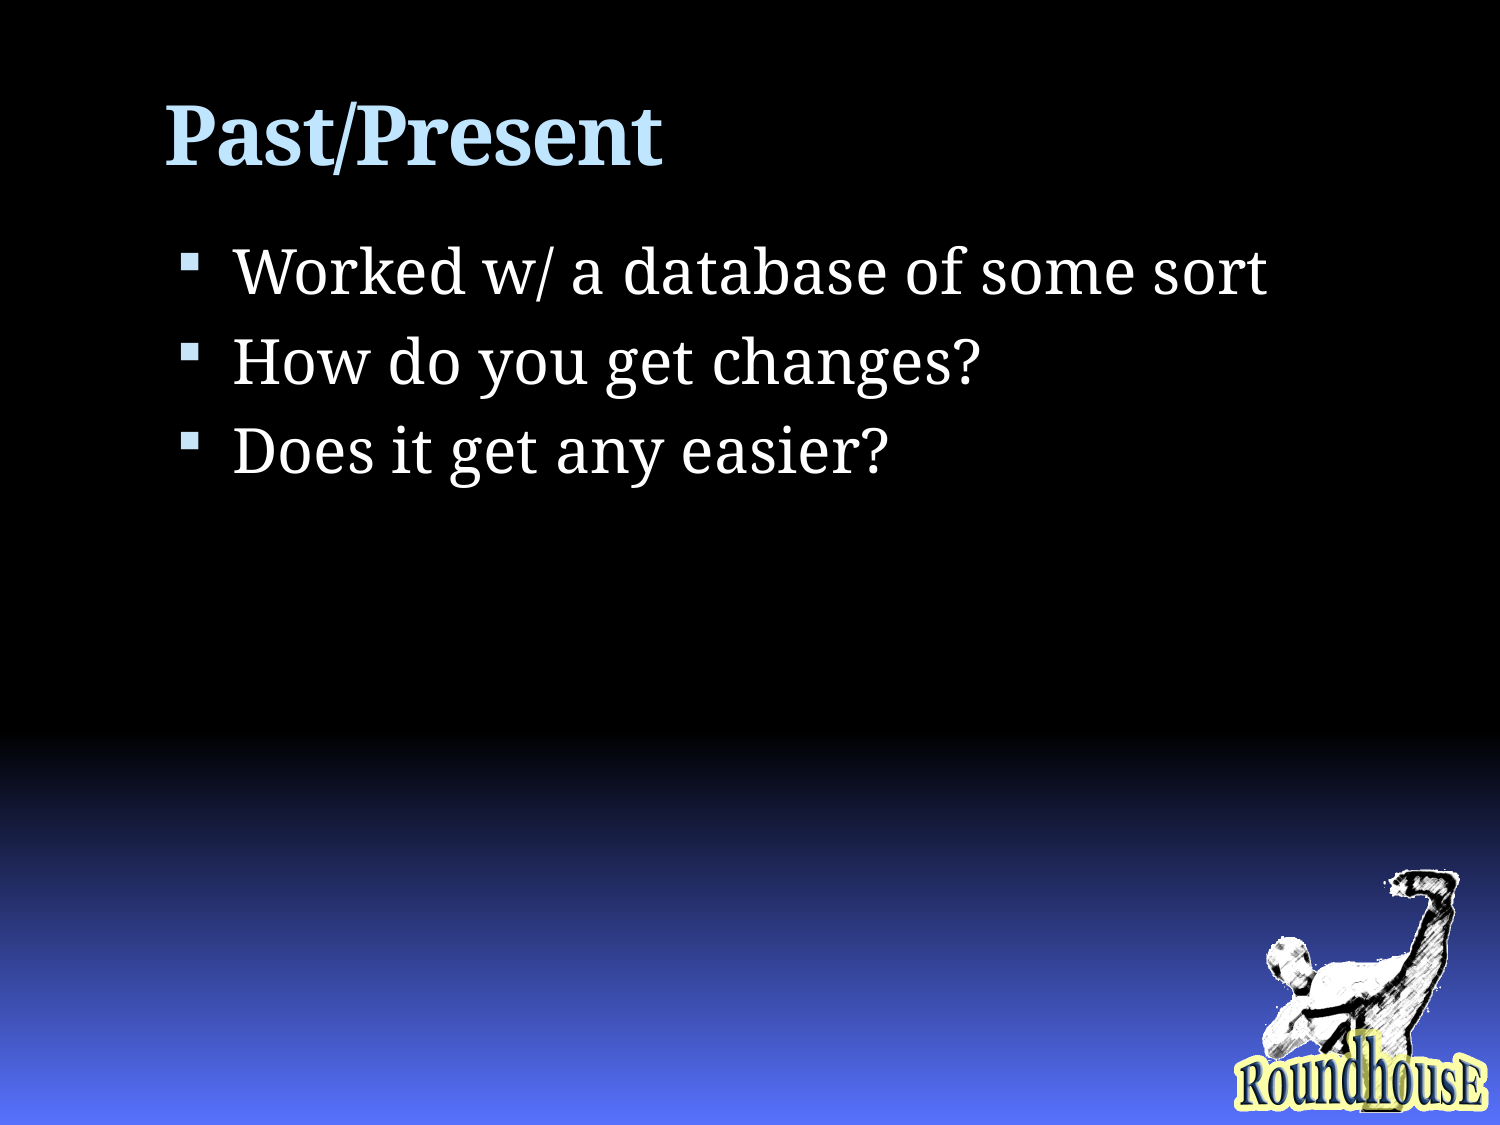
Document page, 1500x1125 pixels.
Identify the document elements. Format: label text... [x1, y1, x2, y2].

title Past/Present [150, 75, 1425, 224]
list Worked w/ a database of some sort How do you get changes? Does it get any easier? [150, 224, 1425, 975]
picture [1218, 857, 1499, 1124]
